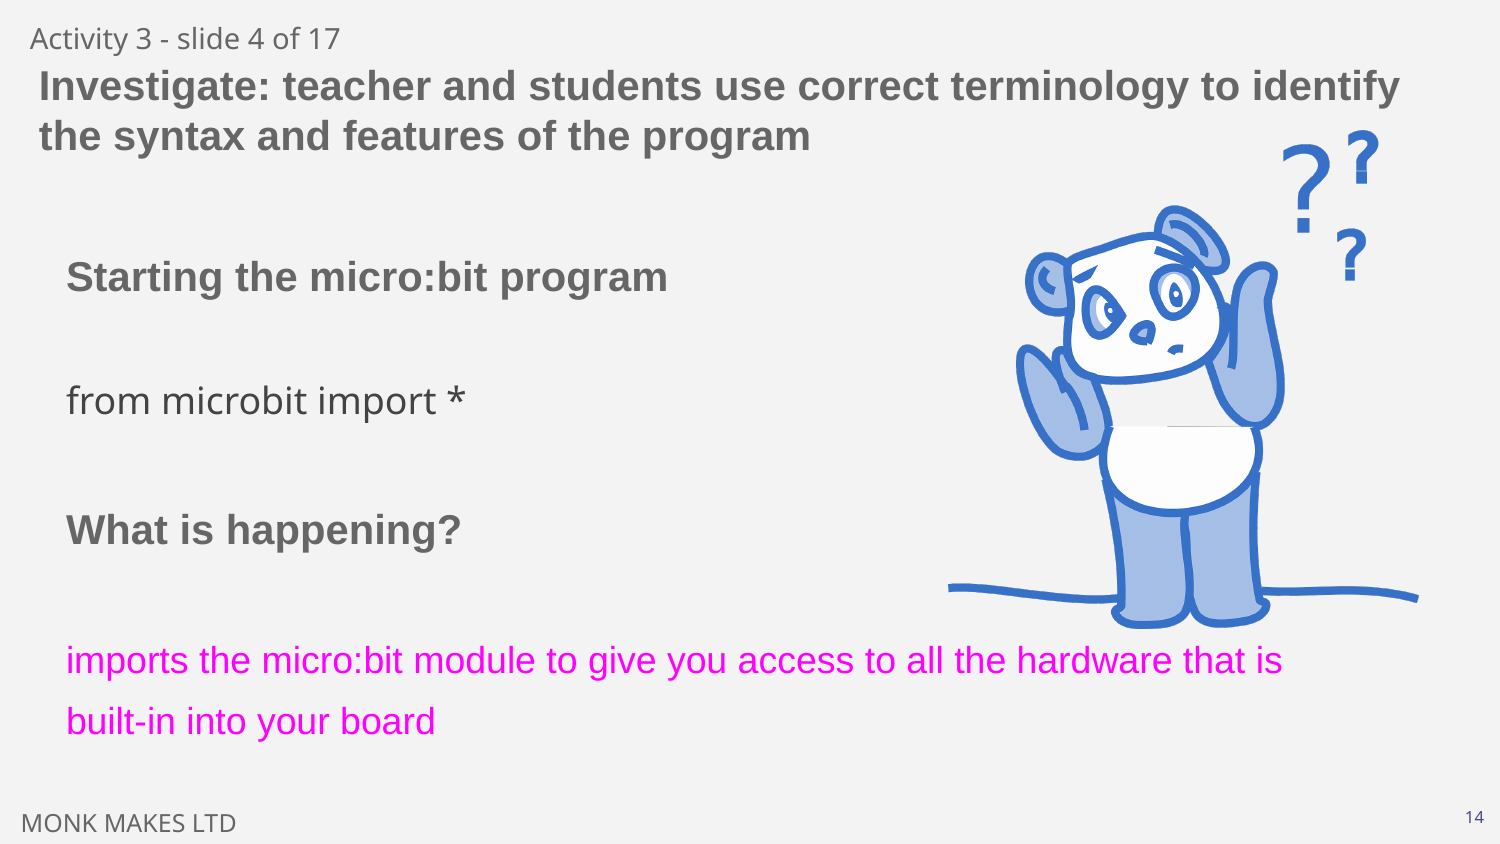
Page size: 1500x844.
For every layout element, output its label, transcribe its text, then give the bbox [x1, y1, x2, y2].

picture [944, 130, 1423, 629]
subtitle Activity 3 - slide 4 of 17 [14, 0, 1500, 52]
slide_number ‹#› [1448, 792, 1500, 844]
title Investigate: teacher and students use correct terminology to identify the syntax and features of the program [24, 52, 1422, 167]
text_box Starting the micro:bit program from microbit import * What is happening? imports the micro:bit module to give you access to all the hardware that is built-in into your board [51, 166, 1316, 793]
